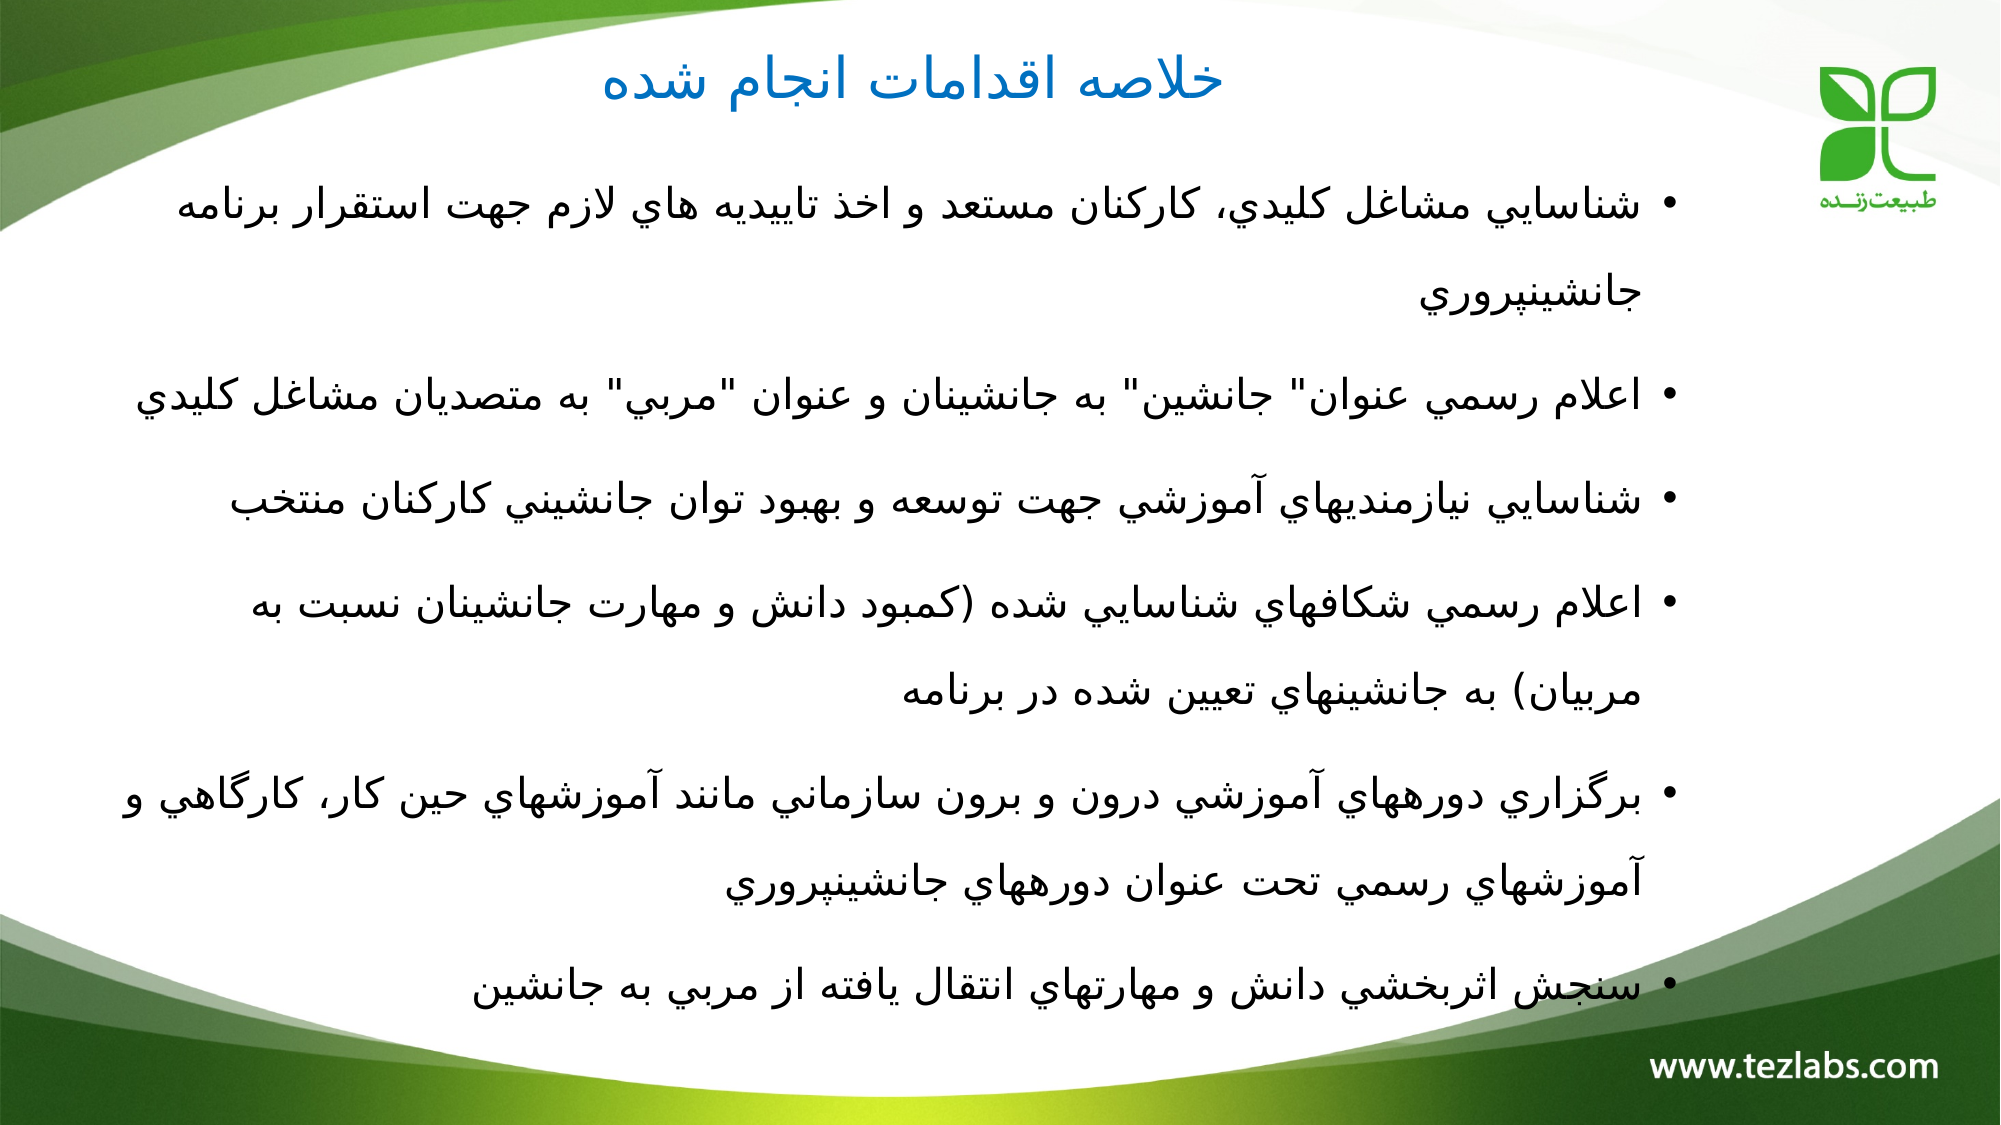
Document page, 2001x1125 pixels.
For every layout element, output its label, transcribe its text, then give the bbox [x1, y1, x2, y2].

picture [0, 0, 2000, 1125]
list شناسايي مشاغل کليدي، کارکنان مستعد و اخذ تاييديه هاي لازم جهت استقرار برنامه جانشين­پروري اعلام رسمي عنوان" جانشين" به جانشينان و عنوان "مربي" به متصديان مشاغل کليدي شناسايي نيازمندي­هاي آموزشي جهت توسعه و بهبود توان جانشيني کارکنان منتخب اعلام رسمي شکاف­هاي شناسايي شده (کمبود دانش و مهارت جانشينان نسبت به مربيان) به جانشين­هاي تعيين شده در برنامه برگزاري دوره­هاي آموزشي درون و برون سازماني مانند آموزش­هاي حين کار، کارگاهي و آموزش­هاي رسمي تحت عنوان دوره­هاي جانشين­پروري سنجش اثربخشي دانش و مهارت­هاي انتقال يافته از مربي به جانشين [104, 133, 1691, 1029]
title خلاصه اقدامات انجام شده [208, 40, 1619, 119]
